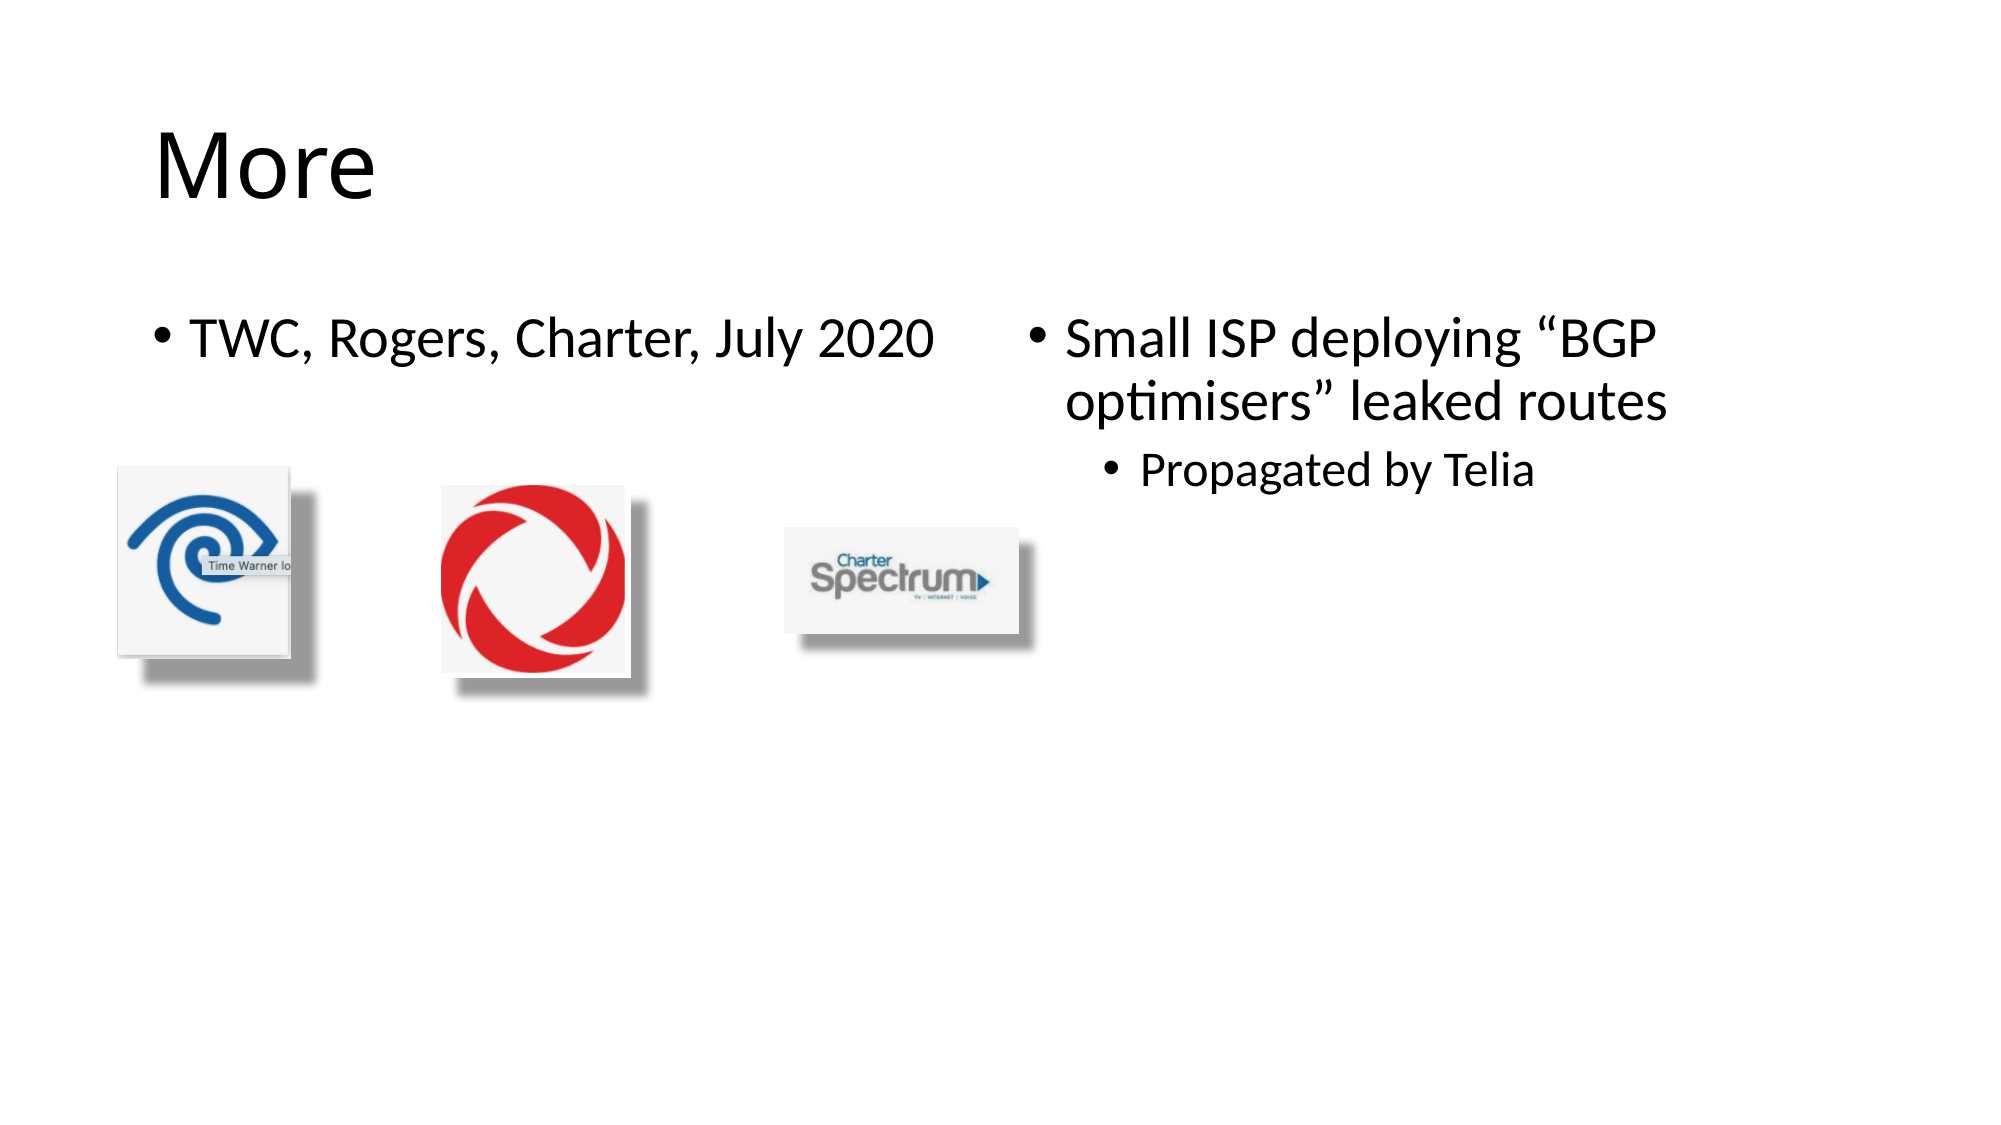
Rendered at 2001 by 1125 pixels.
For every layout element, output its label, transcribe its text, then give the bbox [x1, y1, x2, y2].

title More [137, 59, 1863, 278]
picture [117, 466, 291, 659]
list TWC, Rogers, Charter, July 2020 [137, 299, 988, 1014]
list Small ISP deploying “BGP optimisers” leaked routes Propagated by Telia [1012, 299, 1863, 1014]
picture [438, 483, 631, 678]
picture [784, 527, 1019, 634]
